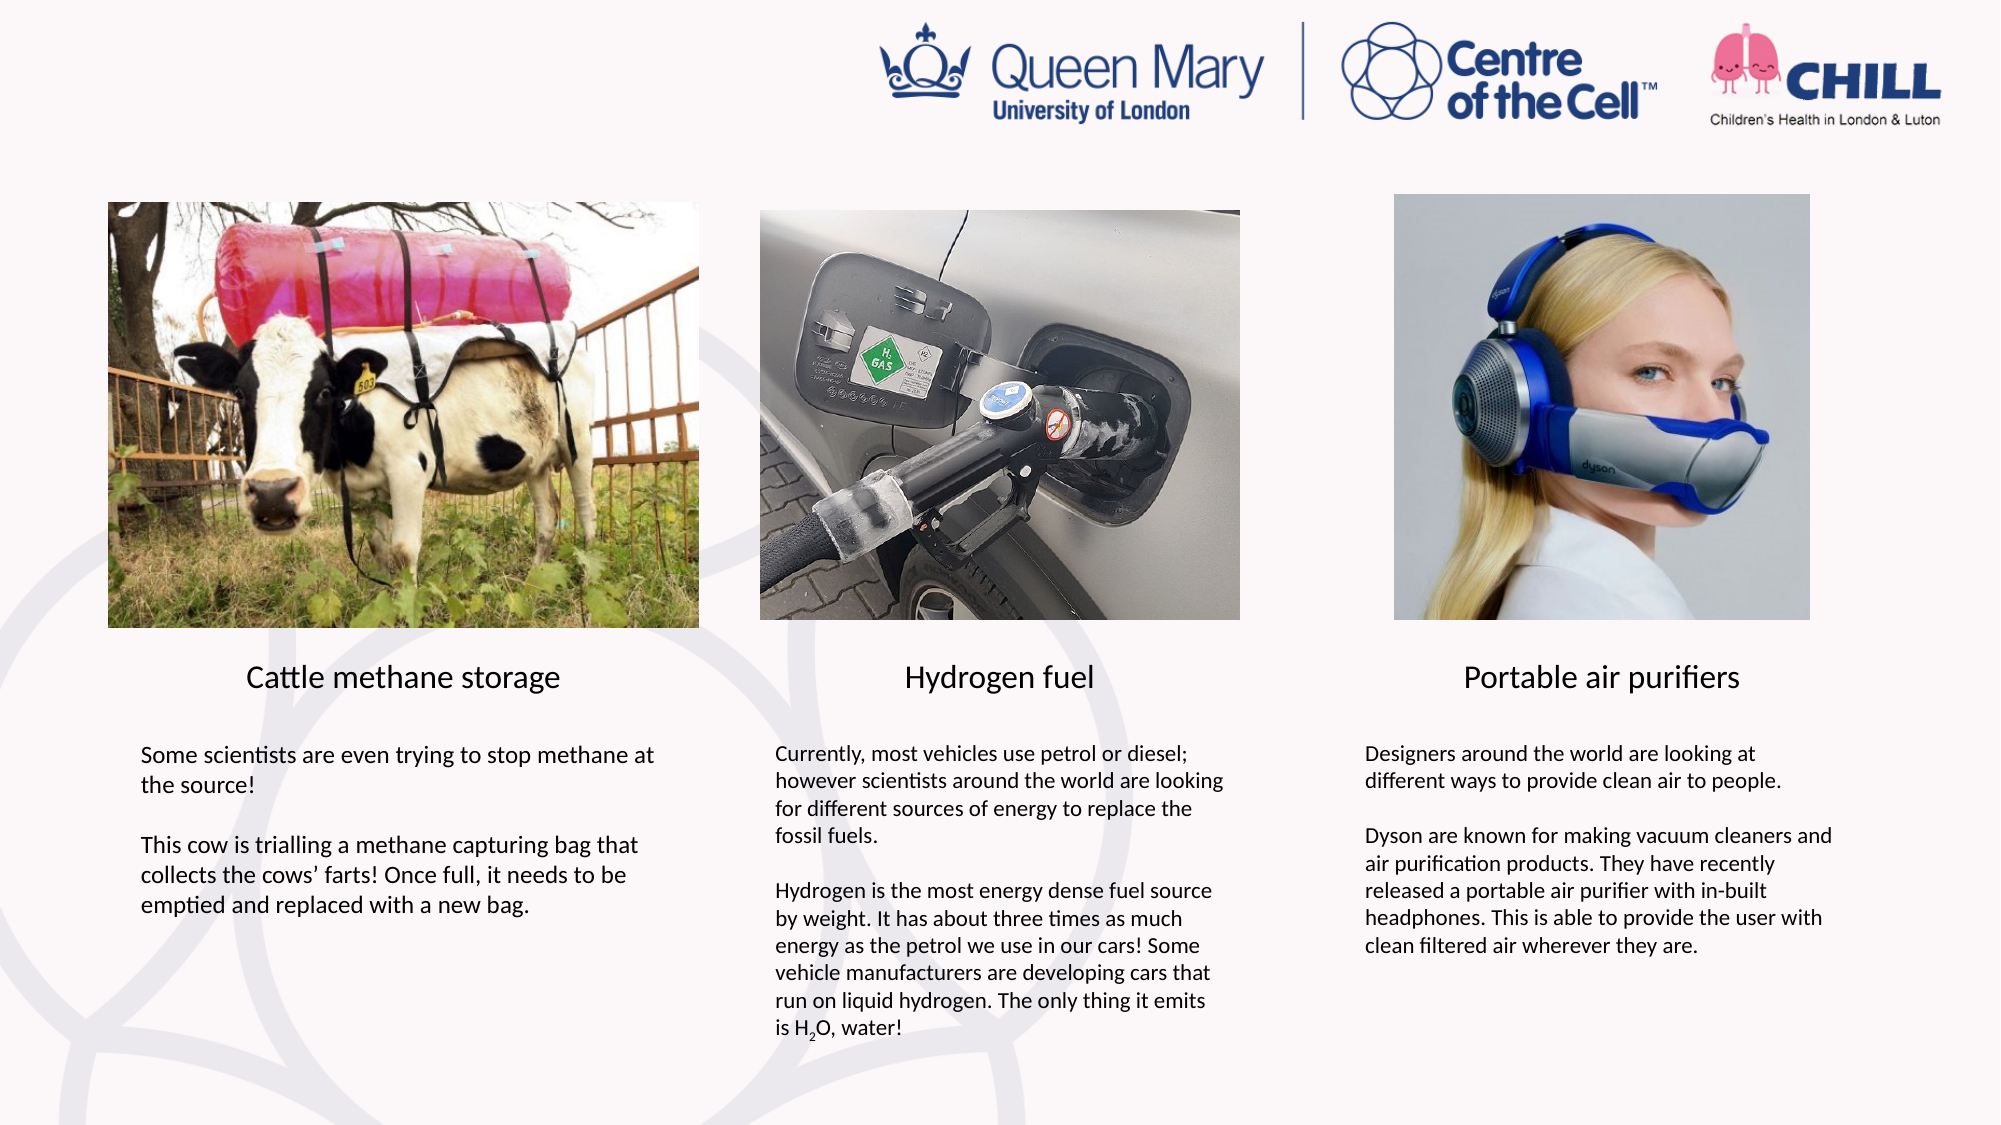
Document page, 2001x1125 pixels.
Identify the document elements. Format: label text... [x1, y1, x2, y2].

text_box Some scientists are even trying to stop methane at the source! This cow is trialling a methane capturing bag that collects the cows’ farts! Once full, it needs to be emptied and replaced with a new bag. [126, 730, 682, 926]
text_box Currently, most vehicles use petrol or diesel; however scientists around the world are looking for different sources of energy to replace the fossil fuels. Hydrogen is the most energy dense fuel source by weight. It has about three times as much energy as the petrol we use in our cars! Some vehicle manufacturers are developing cars that run on liquid hydrogen. The only thing it emits is H2O, water! [760, 730, 1240, 1052]
picture [0, 0, 2001, 1125]
text_box Portable air purifiers [1377, 647, 1827, 702]
text_box Hydrogen fuel [844, 647, 1156, 702]
text_box Designers around the world are looking at different ways to provide clean air to people. Dyson are known for making vacuum cleaners and air purification products. They have recently released a portable air purifier with in-built headphones. This is able to provide the user with clean filtered air wherever they are. [1350, 730, 1854, 966]
text_box Cattle methane storage [228, 648, 579, 703]
